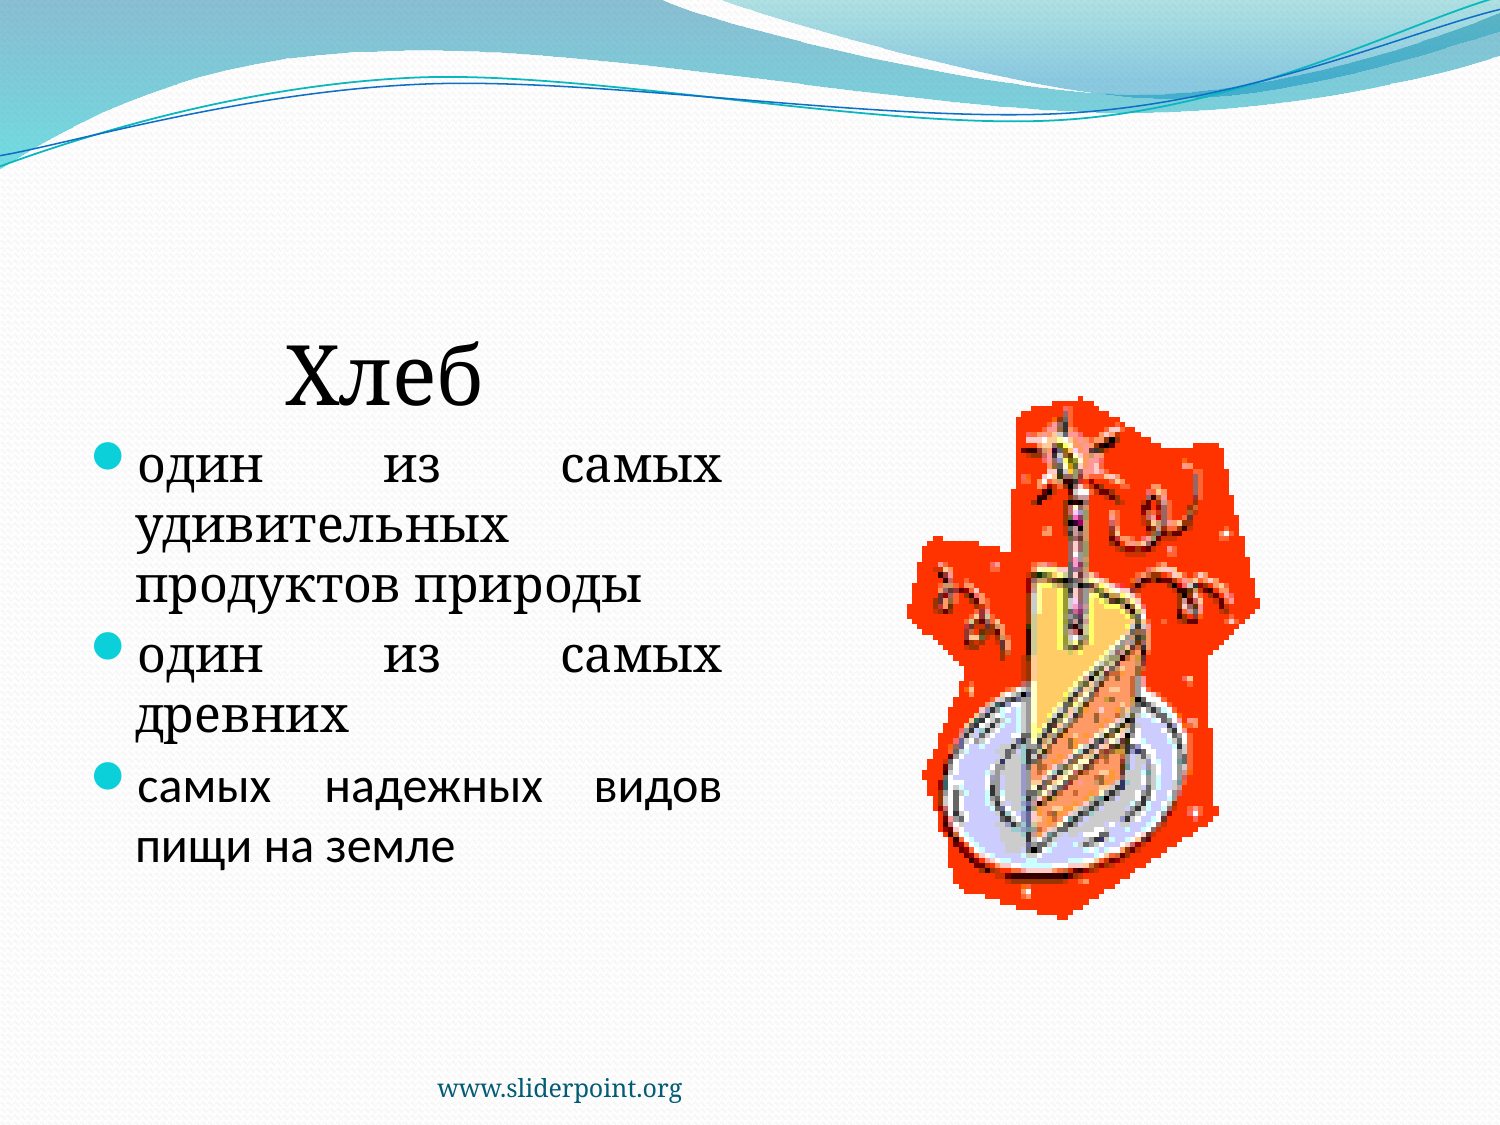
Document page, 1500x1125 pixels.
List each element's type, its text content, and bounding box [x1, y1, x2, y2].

picture [902, 386, 1271, 931]
footer www.sliderpoint.org [437, 1042, 988, 1103]
list Хлеб один из самых удивительных продуктов природы один из самых древних самых надежных видов пищи на земле [74, 314, 738, 1043]
